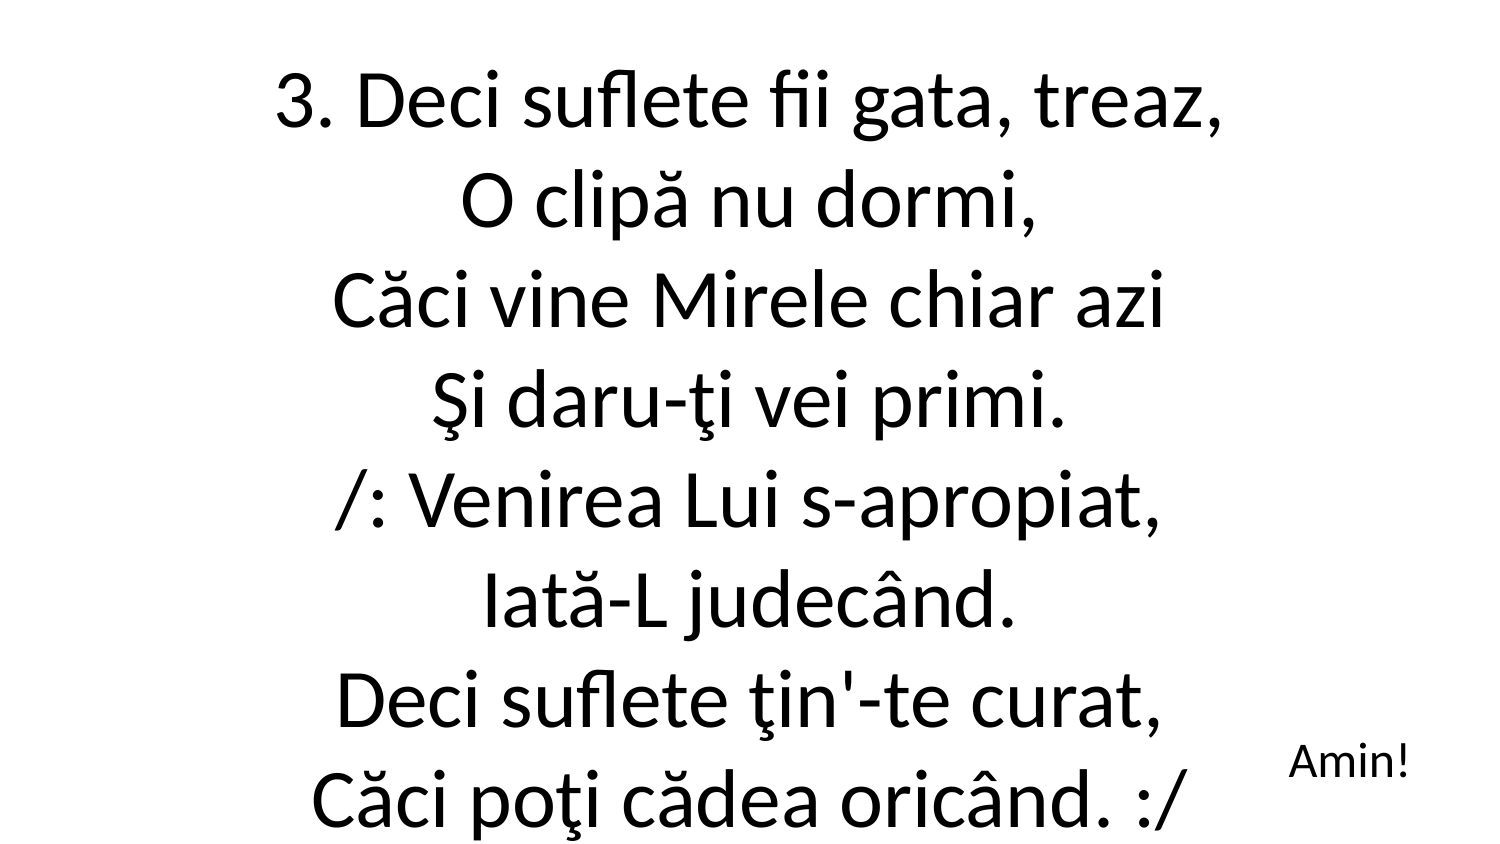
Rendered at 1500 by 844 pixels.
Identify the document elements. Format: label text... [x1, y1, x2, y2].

text_box 3. Deci suflete fii gata, treaz, O clipă nu dormi, Căci vine Mirele chiar azi Şi daru-ţi vei primi. /: Venirea Lui s-apropiat, Iată-L judecând. Deci suflete ţin'-te curat, Căci poţi cădea oricând. :/ [258, 0, 1241, 844]
text_box Amin! [1273, 674, 1427, 795]
